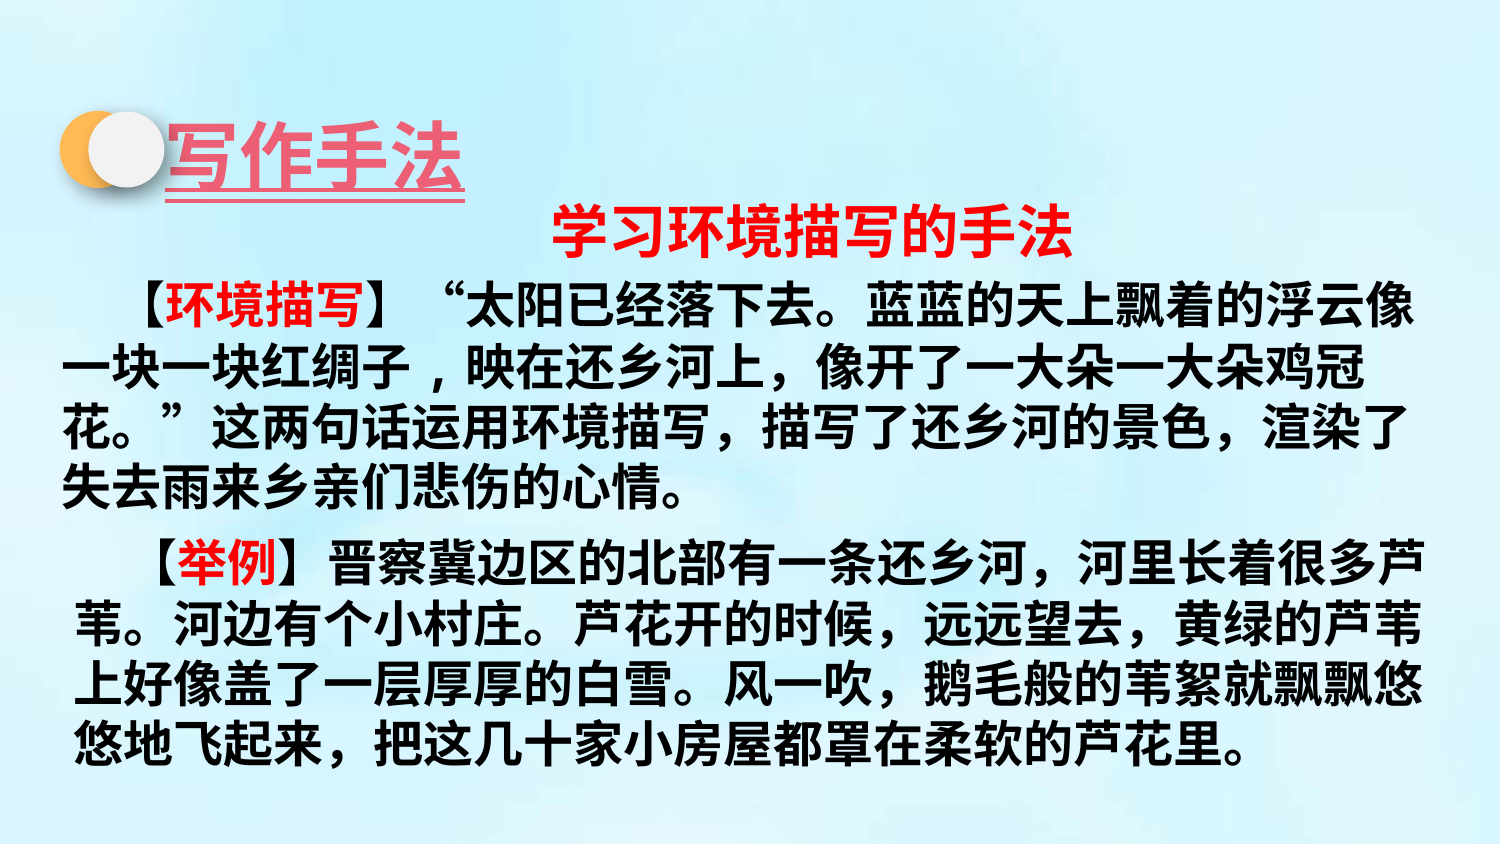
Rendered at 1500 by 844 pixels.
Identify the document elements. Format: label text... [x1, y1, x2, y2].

text_box 【环境描写】“太阳已经落下去。蓝蓝的天上飘着的浮云像一块一块红绸子,映在还乡河上，像开了一大朵一大朵鸡冠花。”这两句话运用环境描写，描写了还乡河的景色，渲染了失去雨来乡亲们悲伤的心情。 [46, 257, 1439, 523]
text_box 【举例】晋察冀边区的北部有一条还乡河，河里长着很多芦苇。河边有个小村庄。芦花开的时候，远远望去，黄绿的芦苇上好像盖了一层厚厚的白雪。风一吹，鹅毛般的苇絮就飘飘悠悠地飞起来，把这几十家小房屋都罩在柔软的芦花里。 [58, 515, 1465, 781]
text_box [59, 110, 110, 188]
text_box 写作手法 [149, 101, 480, 207]
text_box 学习环境描写的手法 [468, 152, 1158, 257]
text_box [87, 110, 166, 189]
picture [0, 0, 1500, 844]
